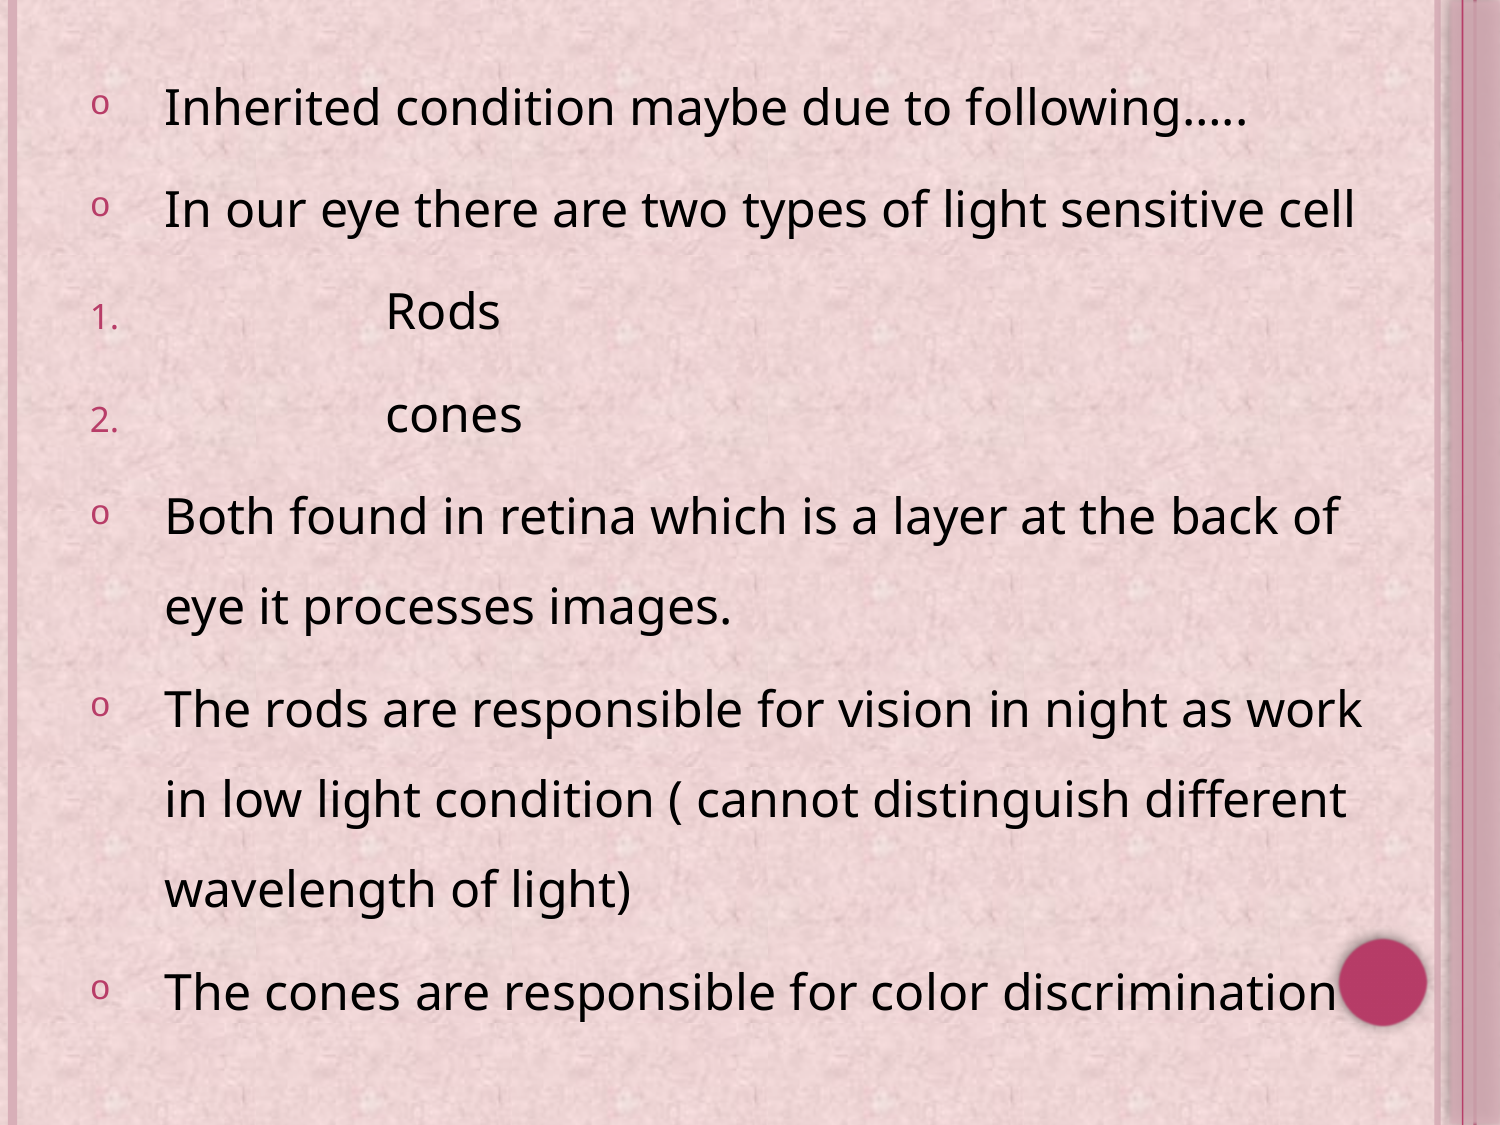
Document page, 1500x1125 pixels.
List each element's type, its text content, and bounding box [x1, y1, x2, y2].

list Inherited condition maybe due to following….. In our eye there are two types of light sensitive cell Rods cones Both found in retina which is a layer at the back of eye it processes images. The rods are responsible for vision in night as work in low light condition ( cannot distinguish different wavelength of light) The cones are responsible for color discrimination [75, 37, 1388, 1125]
